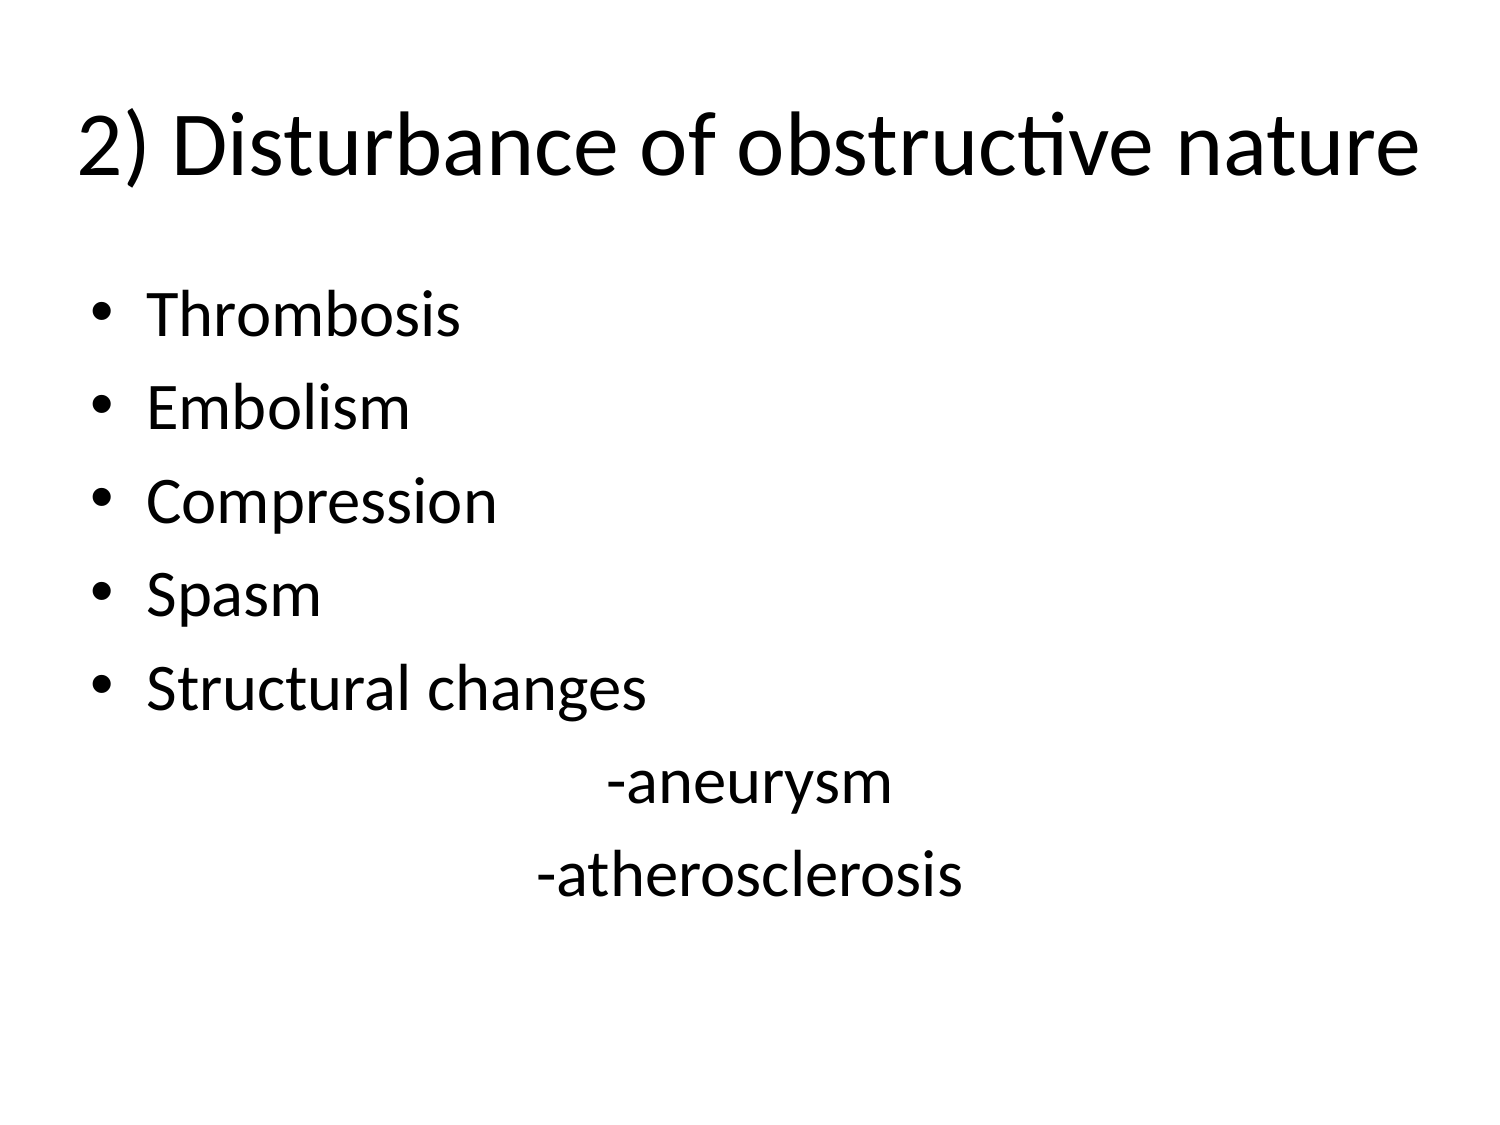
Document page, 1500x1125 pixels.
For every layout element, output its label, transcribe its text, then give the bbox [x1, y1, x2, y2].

title 2) Disturbance of obstructive nature [37, 45, 1463, 233]
list Thrombosis Embolism Compression Spasm Structural changes -aneurysm -atherosclerosis [75, 262, 1425, 1005]
